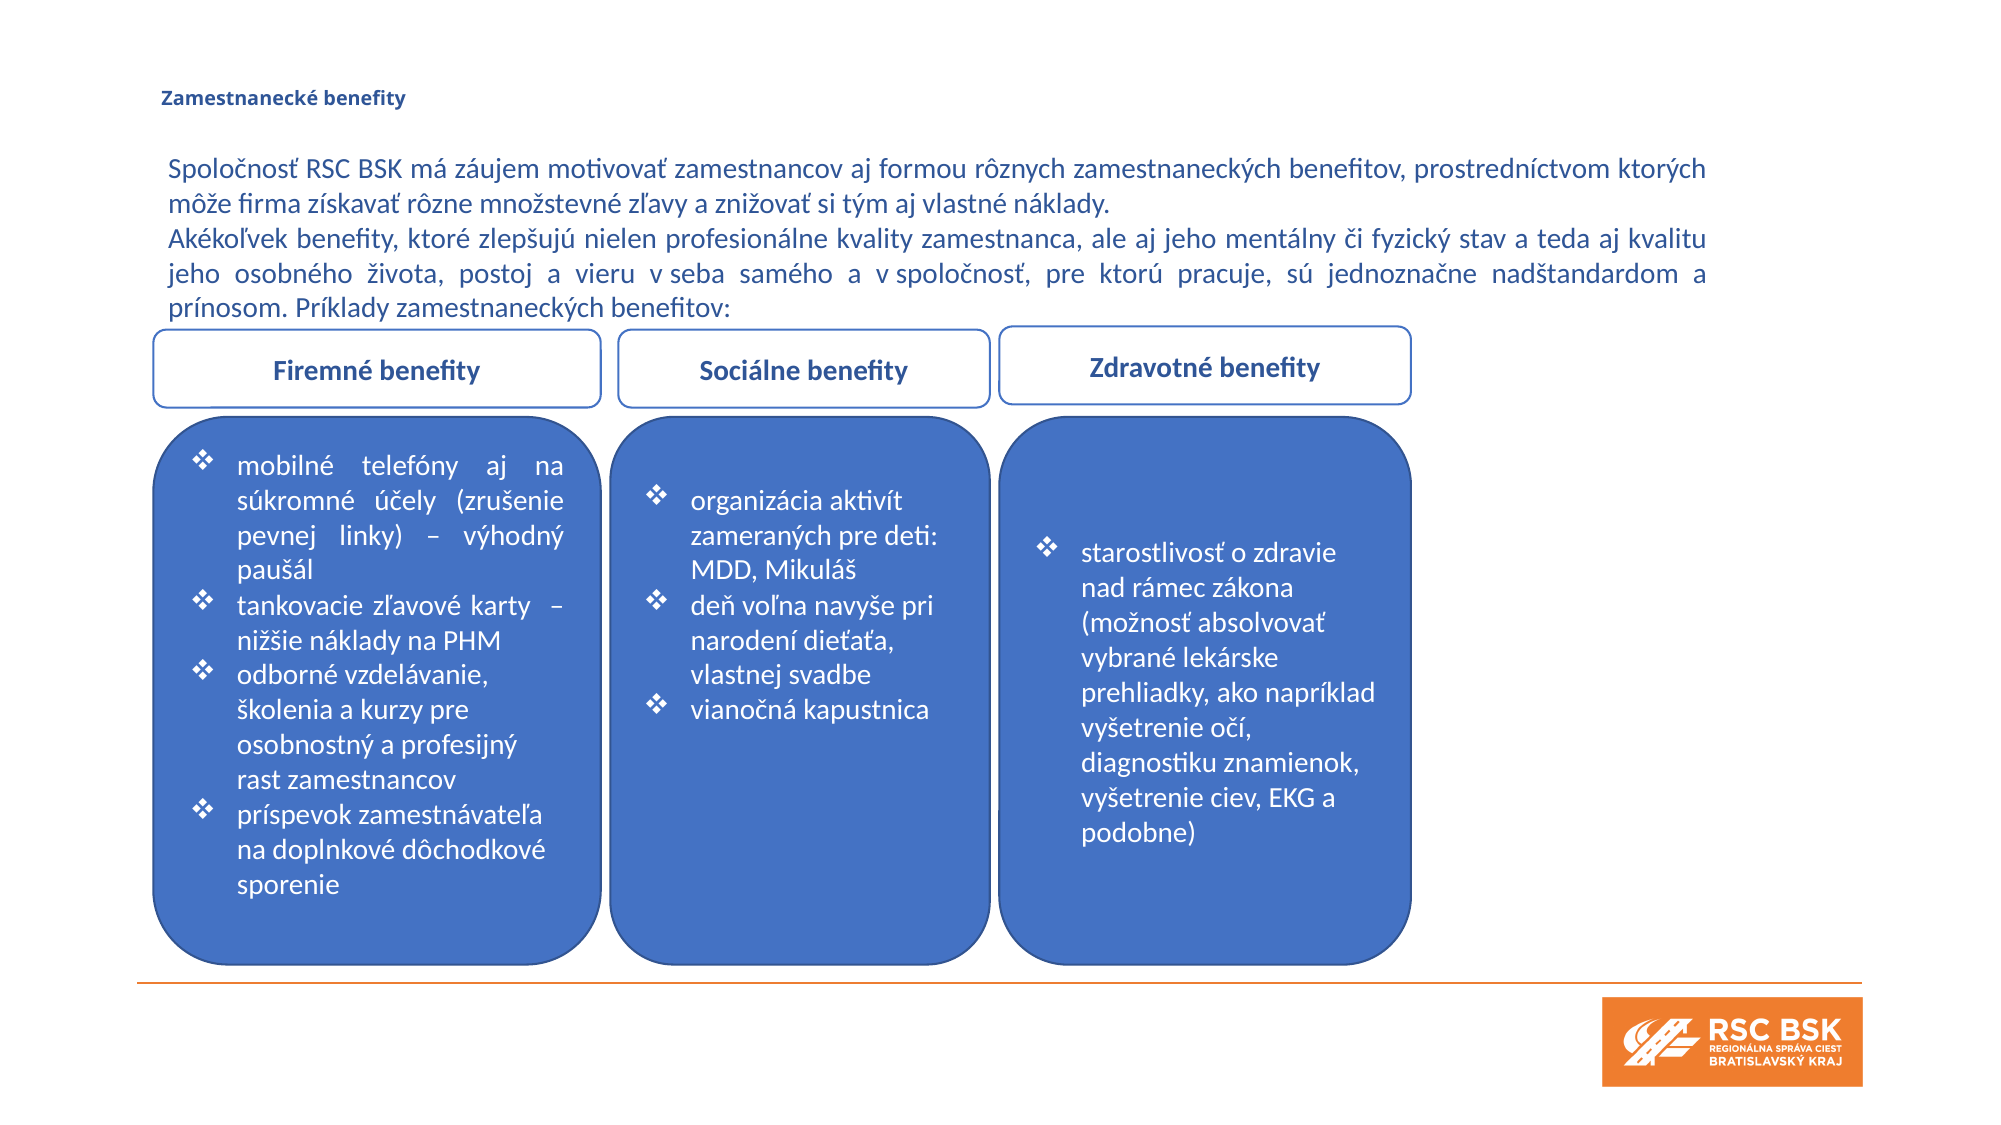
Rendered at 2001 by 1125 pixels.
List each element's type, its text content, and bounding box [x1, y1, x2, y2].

text_box mobilné telefóny aj na súkromné účely (zrušenie pevnej linky) – výhodný paušál tankovacie zľavové karty – nižšie náklady na PHM odborné vzdelávanie, školenia a kurzy pre osobnostný a profesijný rast zamestnancov príspevok zamestnávateľa na doplnkové dôchodkové sporenie [152, 415, 602, 966]
title Zamestnanecké benefity [146, 59, 1872, 142]
text_box organizácia aktivít zameraných pre deti: MDD, Mikuláš deň voľna navyše pri narodení dieťaťa, vlastnej svadbe vianočná kapustnica [609, 415, 991, 966]
text_box Sociálne benefity [617, 328, 991, 409]
text_box Firemné benefity [152, 328, 602, 409]
text_box Zdravotné benefity [998, 325, 1412, 406]
text_box starostlivosť o zdravie nad rámec zákona (možnosť absolvovať vybrané lekárske prehliadky, ako napríklad vyšetrenie očí, diagnostiku znamienok, vyšetrenie ciev, EKG a podobne) [998, 415, 1412, 966]
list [1602, 997, 1863, 1087]
text_box Spoločnosť RSC BSK má záujem motivovať zamestnancov aj formou rôznych zamestnaneckých benefitov, prostredníctvom ktorých môže firma získavať rôzne množstevné zľavy a znižovať si tým aj vlastné náklady. Akékoľvek benefity, ktoré zlepšujú nielen profesionálne kvality zamestnanca, ale aj jeho mentálny či fyzický stav a teda aj kvalitu jeho osobného života, postoj a vieru v seba samého a v spoločnosť, pre ktorú pracuje, sú jednoznačne nadštandardom a prínosom. Príklady zamestnaneckých benefitov: [153, 141, 1723, 367]
